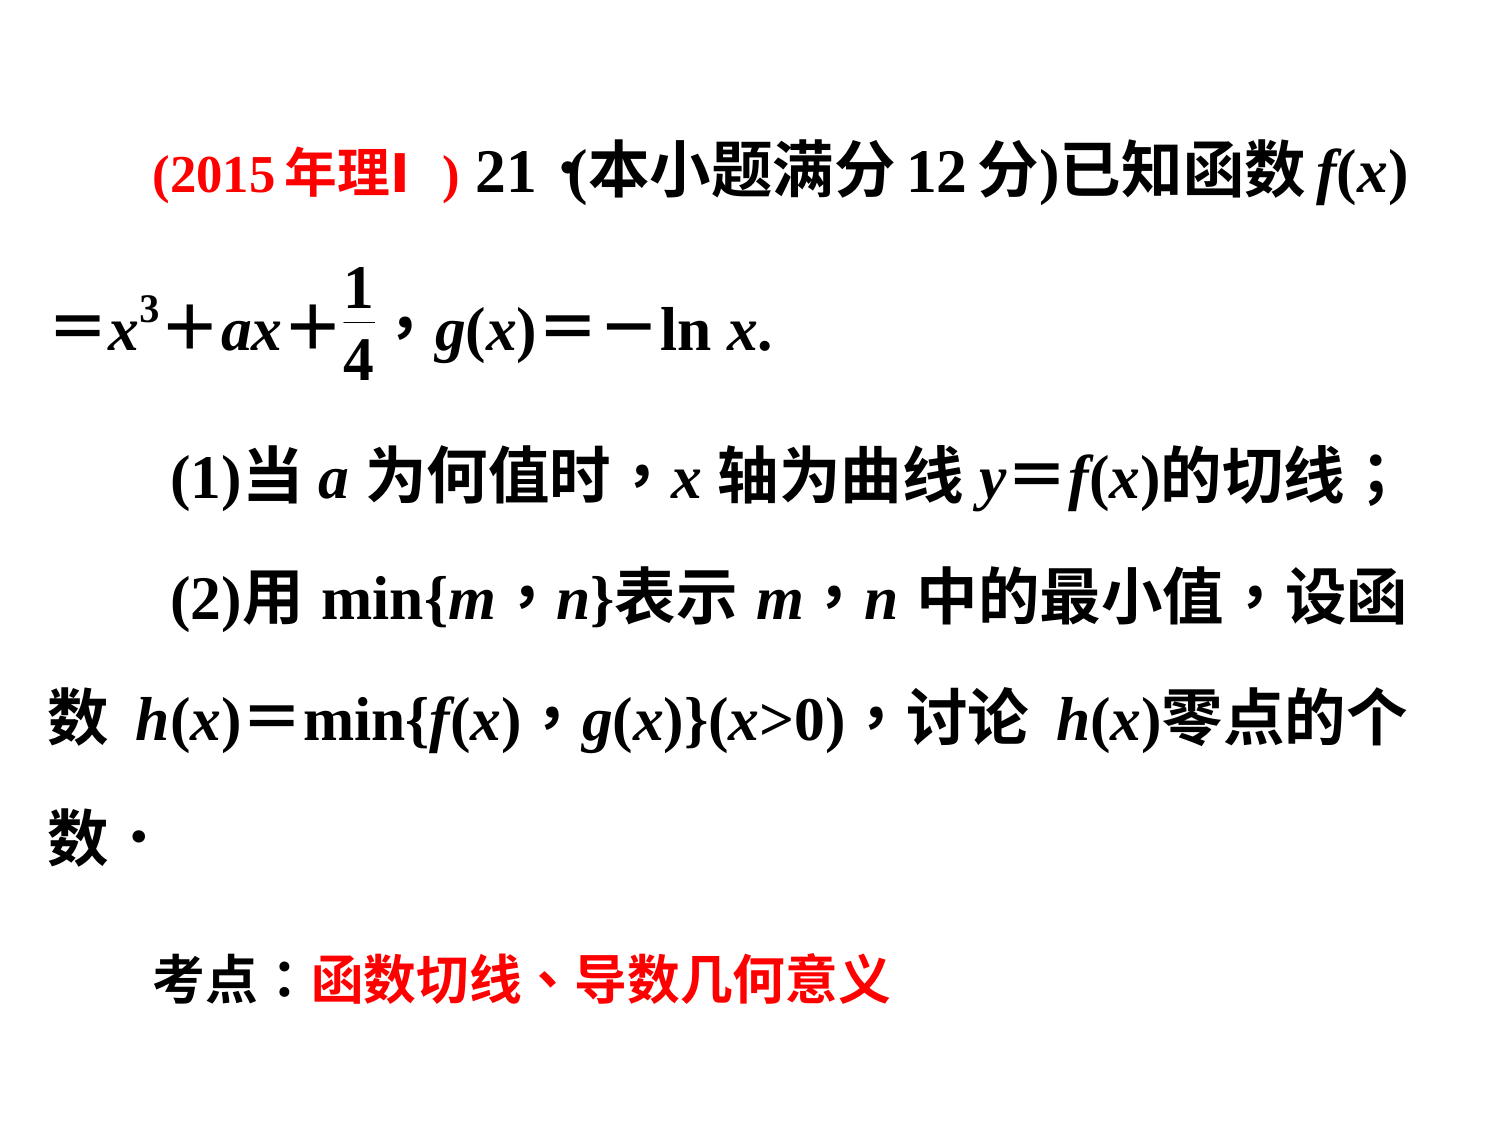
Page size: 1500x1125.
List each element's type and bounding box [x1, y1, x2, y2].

text_box [46, 130, 1409, 1067]
